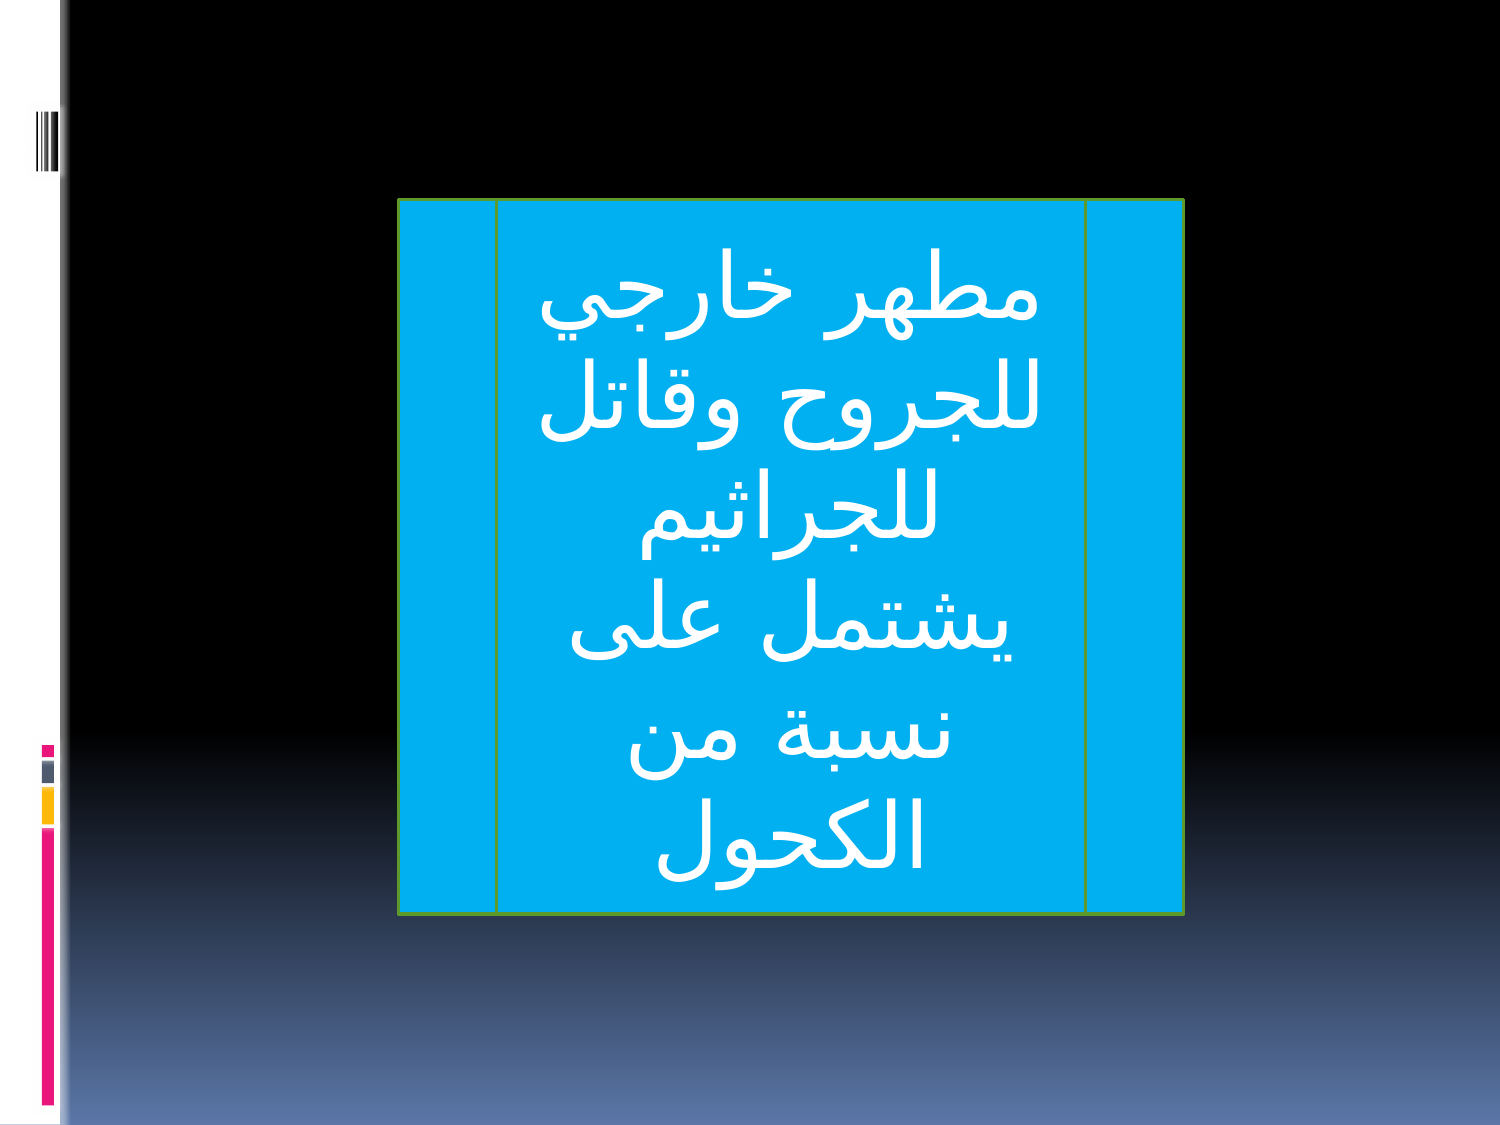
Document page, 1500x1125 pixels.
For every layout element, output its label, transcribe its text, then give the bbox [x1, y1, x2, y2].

text_box مطهر خارجي للجروح وقاتل للجراثيم يشتمل على نسبة من الكحول [397, 198, 1185, 916]
